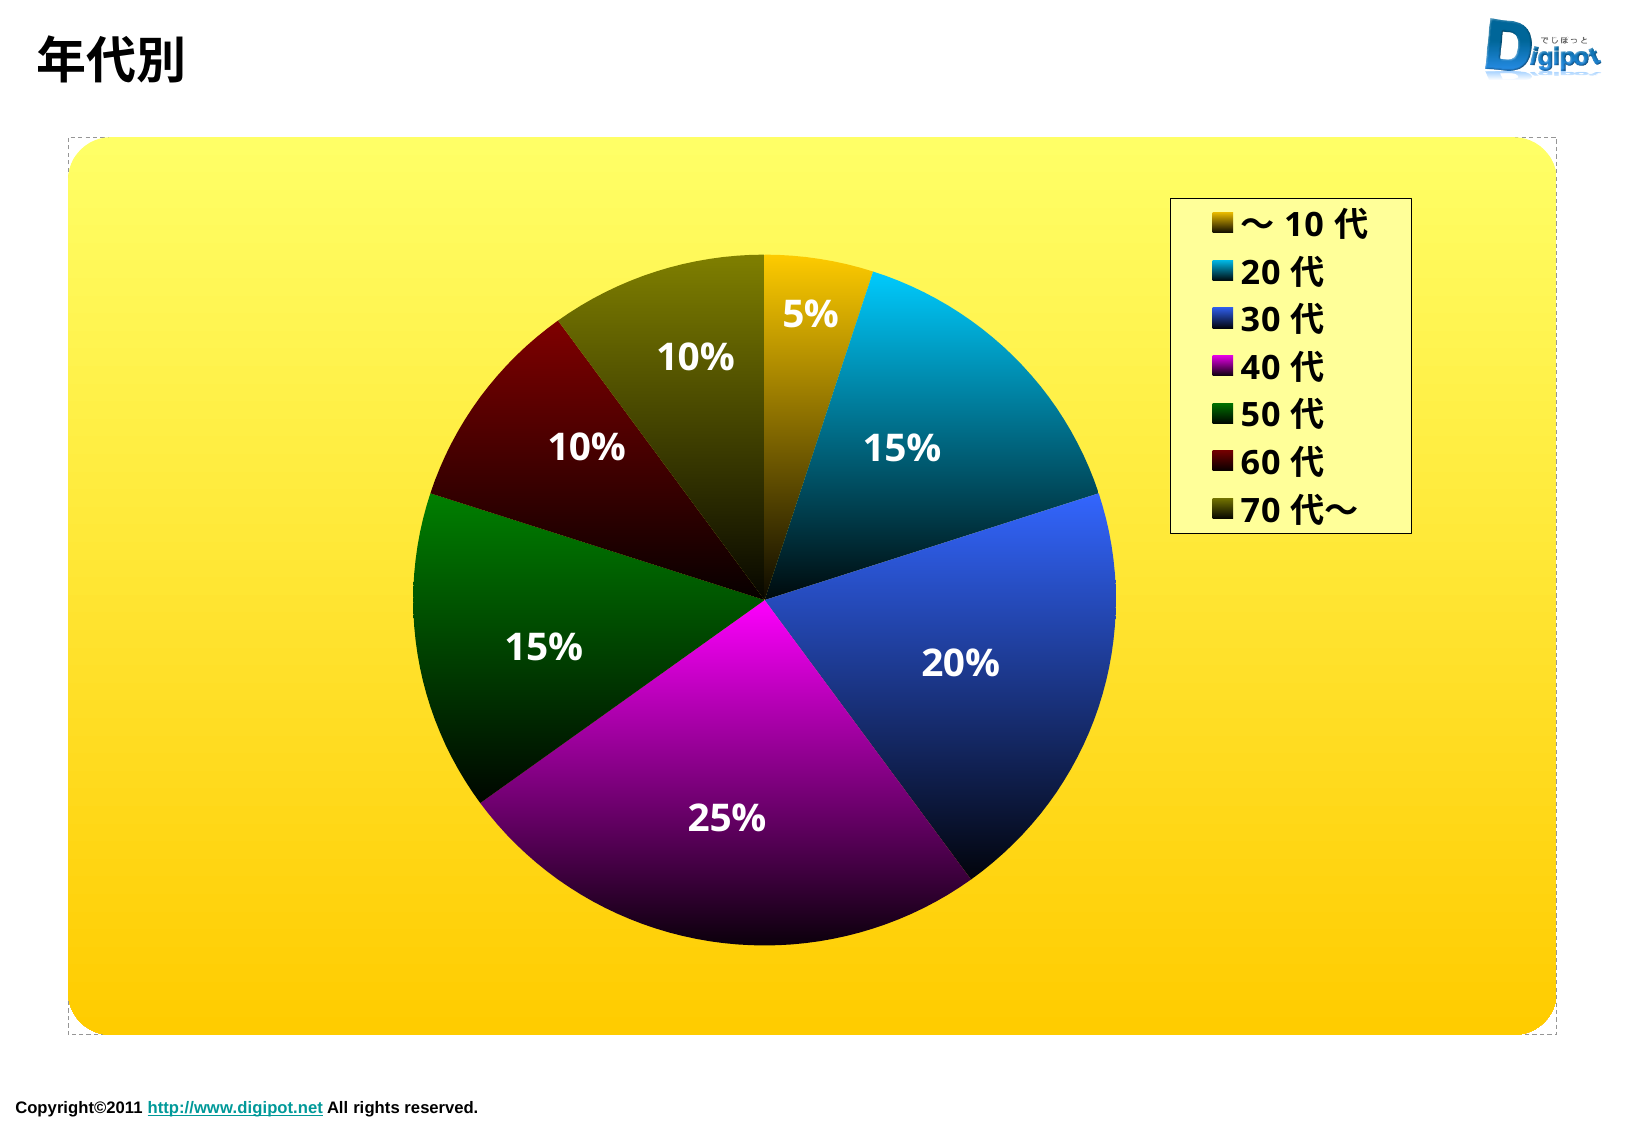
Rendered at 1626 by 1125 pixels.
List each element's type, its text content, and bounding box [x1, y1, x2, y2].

chart [242, 193, 1412, 1003]
title 年代別 [21, 19, 881, 98]
text_box [68, 137, 1557, 1035]
picture [1485, 18, 1602, 82]
